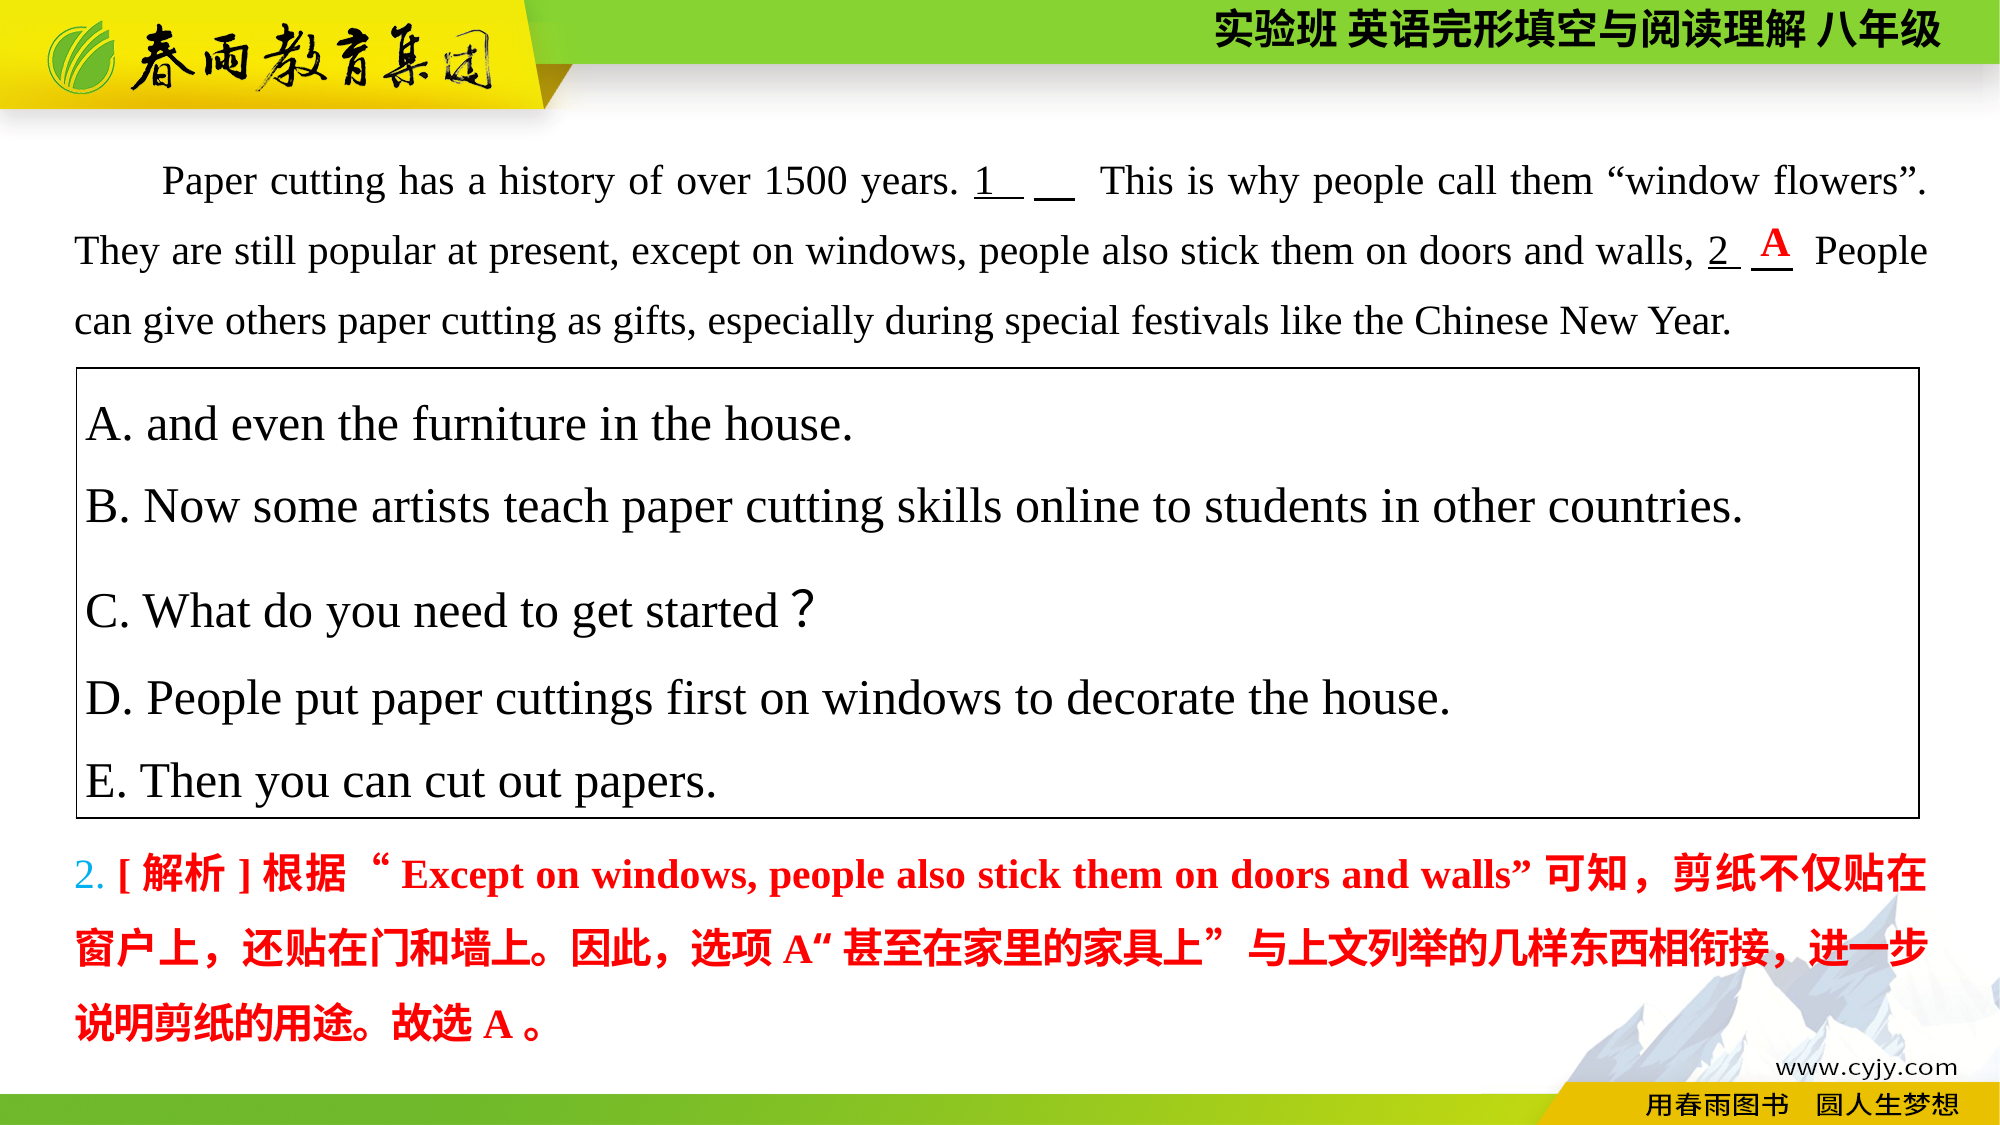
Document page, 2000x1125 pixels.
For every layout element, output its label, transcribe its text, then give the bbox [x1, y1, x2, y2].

text_box A [1745, 207, 1806, 272]
table_header A. and even the furniture in the house. B. Now some artists teach paper cutting skills online to students in other countries. C. What do you need to get started？ D. People put paper cuttings first on windows to decorate the house. E. Then you can cut out papers. [77, 369, 1918, 813]
text_box 2. [解析]根据“Except on windows, people also stick them on doors and walls”可知，剪纸不仅贴在窗户上，还贴在门和墙上。因此，选项A“甚至在家里的家具上”与上文列举的几样东西相衔接，进一步说明剪纸的用途。故选A。 [59, 813, 1944, 1054]
list Paper cutting has a history of over 1500 years. 1 This is why people call them “window flowers”. They are still popular at present, except on windows, people also stick them on doors and walls, 2 People can give others paper cutting as gifts, especially during special festivals like the Chinese New Year. [59, 125, 1944, 345]
picture [0, 0, 2000, 1125]
